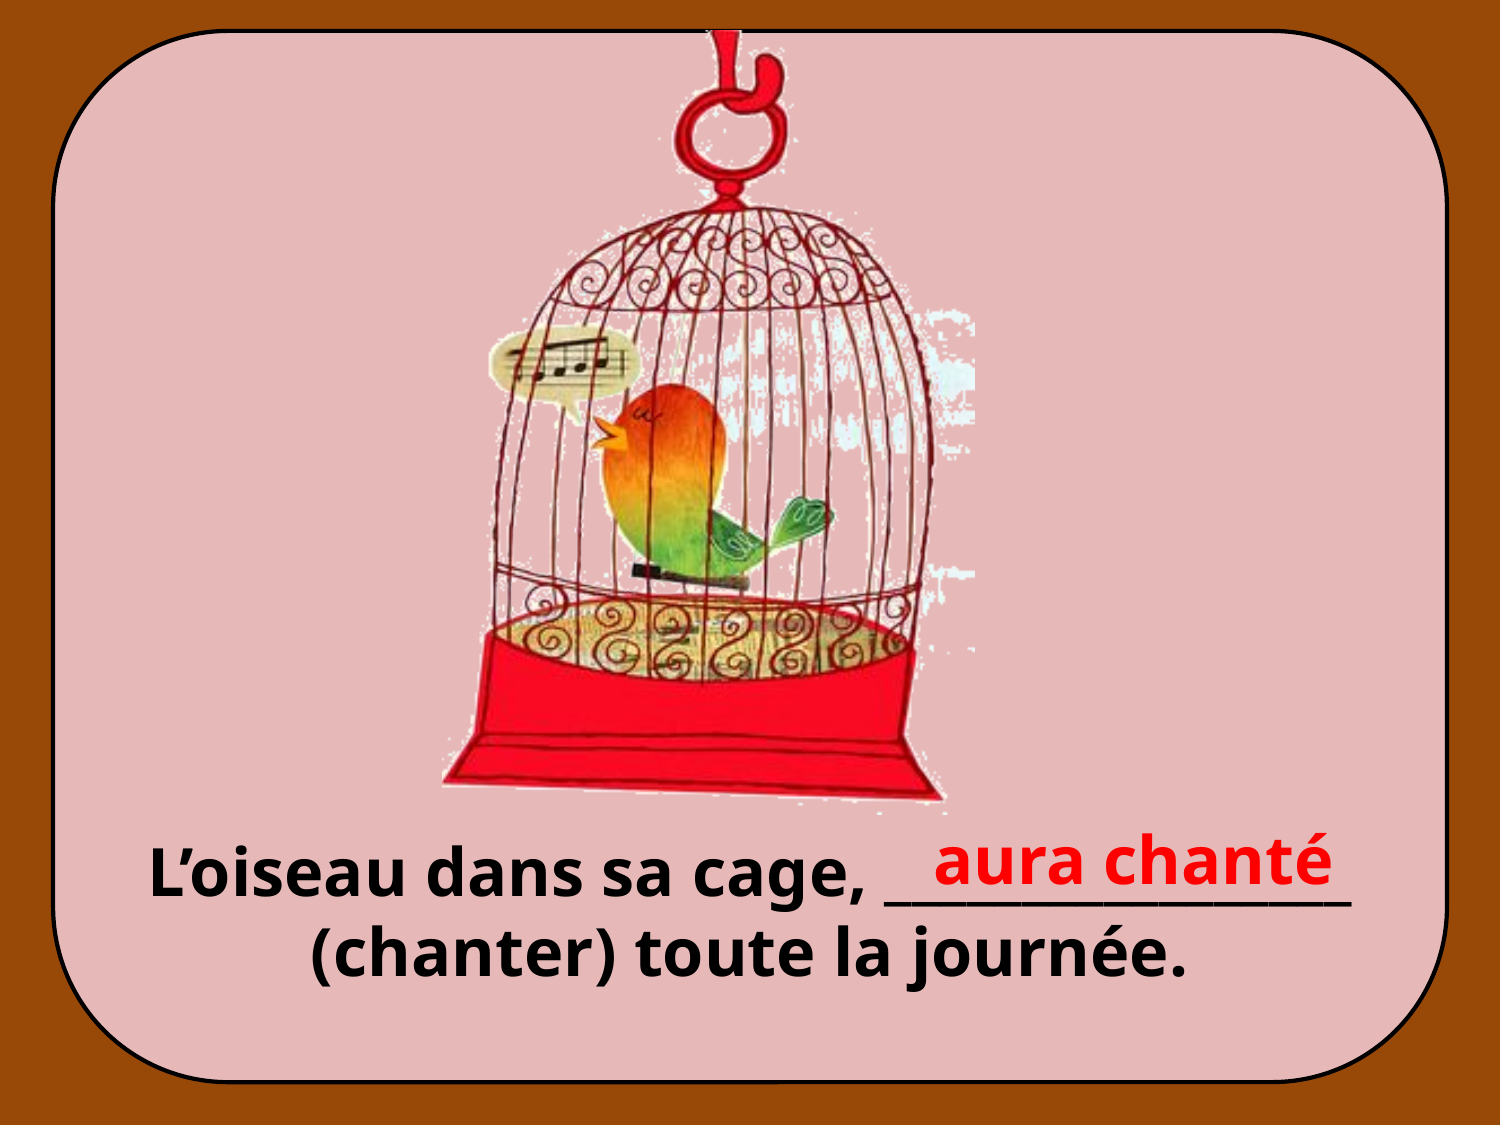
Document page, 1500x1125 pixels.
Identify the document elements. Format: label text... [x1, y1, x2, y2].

text_box L’oiseau dans sa cage, _________________ (chanter) toute la journée. [53, 822, 1447, 997]
picture [442, 30, 975, 815]
text_box aura chanté [809, 810, 1459, 906]
text_box [50, 28, 1450, 934]
text_box [75, 997, 1425, 1085]
